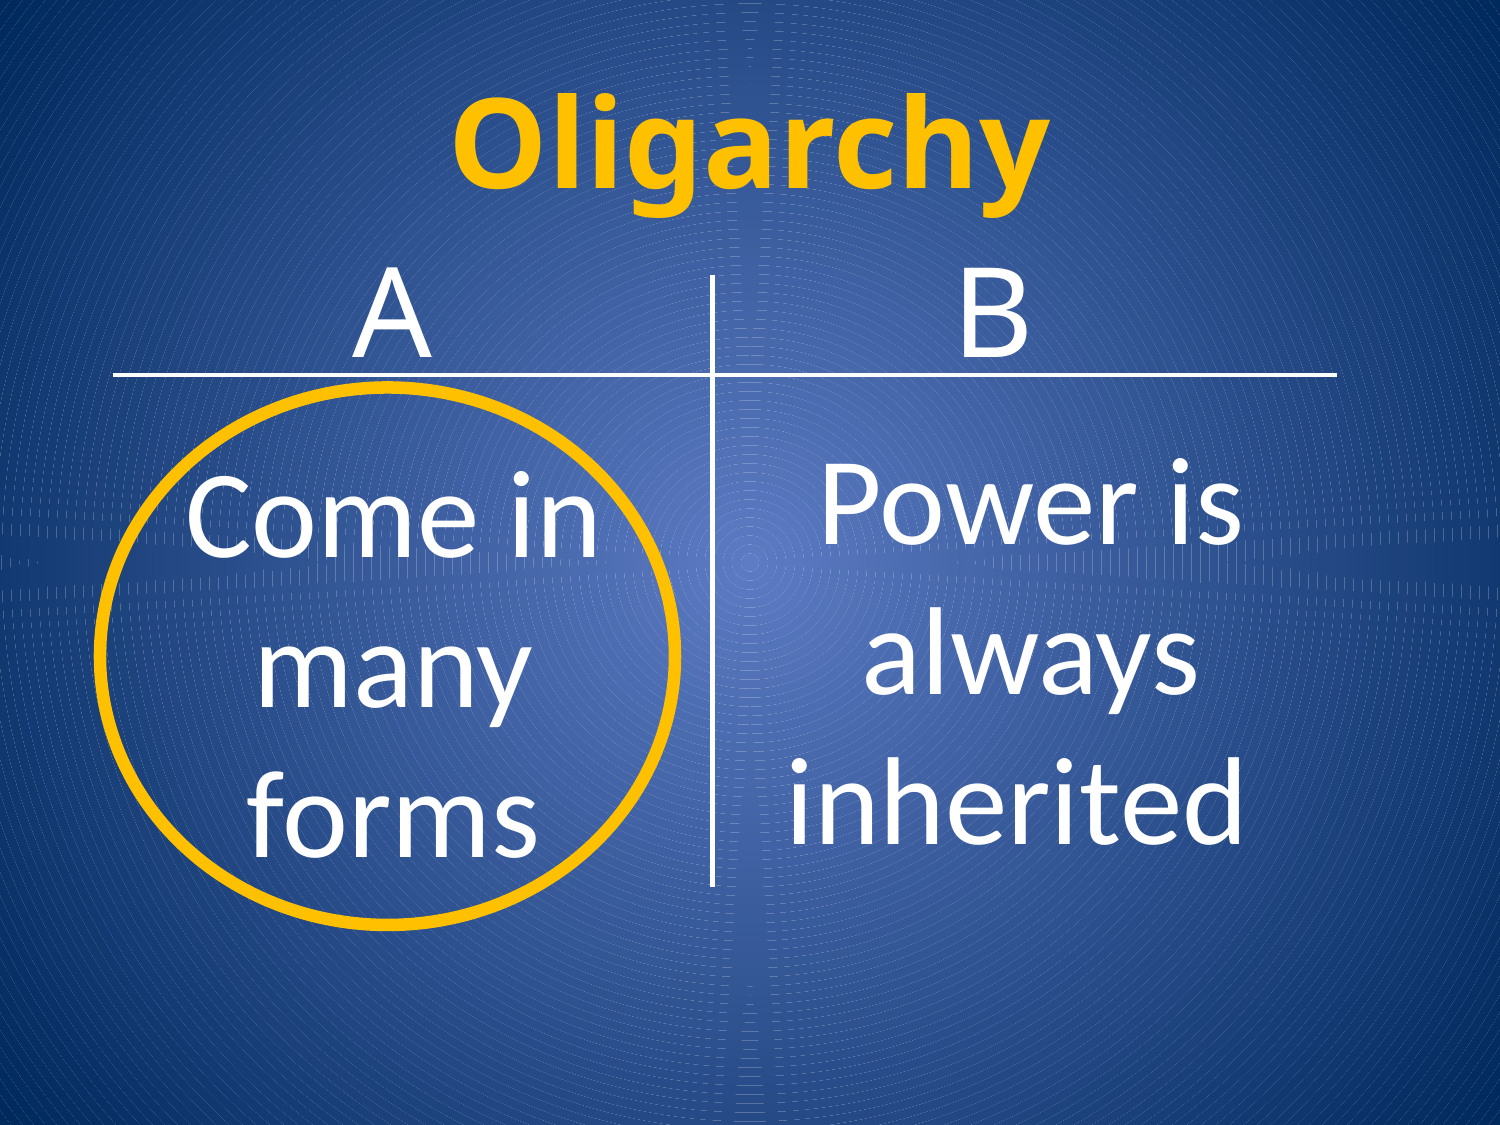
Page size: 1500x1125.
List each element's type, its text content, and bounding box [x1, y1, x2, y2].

text_box A [337, 224, 525, 374]
text_box Come in many forms [536, 743, 663, 890]
title Oligarchy [74, 44, 1426, 233]
text_box Power is always inherited [762, 412, 1300, 878]
text_box [97, 385, 678, 928]
text_box Come in many forms [539, 424, 663, 569]
text_box B [937, 384, 1125, 390]
text_box B [937, 224, 1125, 374]
text_box A [337, 384, 525, 390]
text_box Come in many forms [124, 424, 236, 541]
text_box Come in many forms [124, 771, 239, 890]
